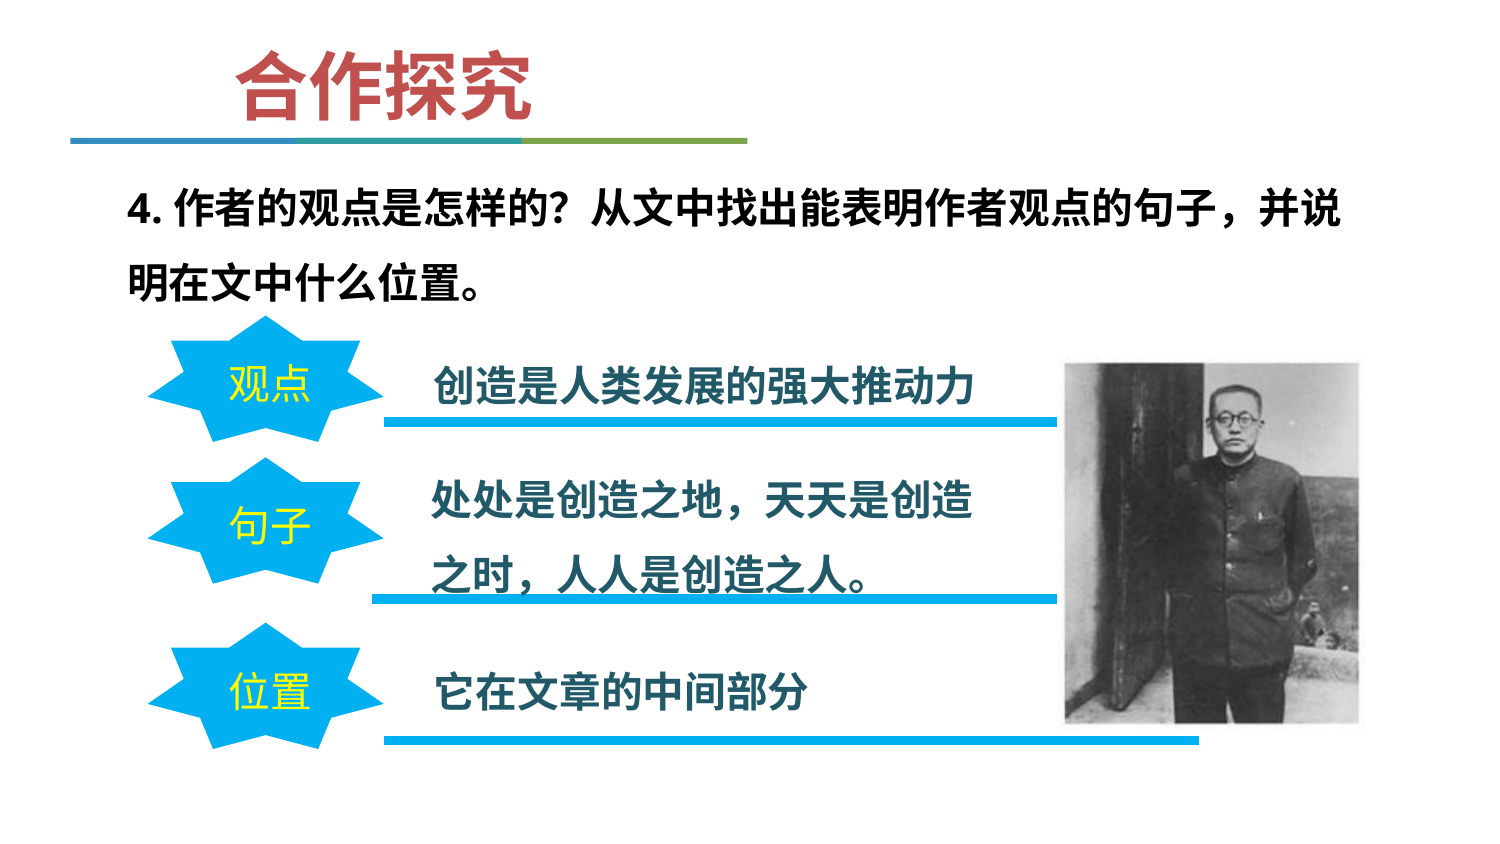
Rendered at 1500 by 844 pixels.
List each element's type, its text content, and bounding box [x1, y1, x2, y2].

text_box 处处是创造之地，天天是创造 之时，人人是创造之人。 [371, 441, 1051, 598]
text_box 合作探究 [218, 31, 612, 137]
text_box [147, 456, 384, 584]
text_box [296, 137, 522, 144]
picture [1056, 355, 1365, 732]
text_box 它在文章的中间部分 [419, 658, 825, 723]
text_box 创造是人类发展的强大推动力 [419, 327, 1388, 418]
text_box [147, 622, 384, 750]
text_box [70, 137, 296, 144]
text_box 4.作者的观点是怎样的？从文中找出能表明作者观点的句子，并说明在文中什么位置。 [112, 149, 1388, 315]
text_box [147, 315, 384, 443]
text_box [522, 137, 748, 144]
